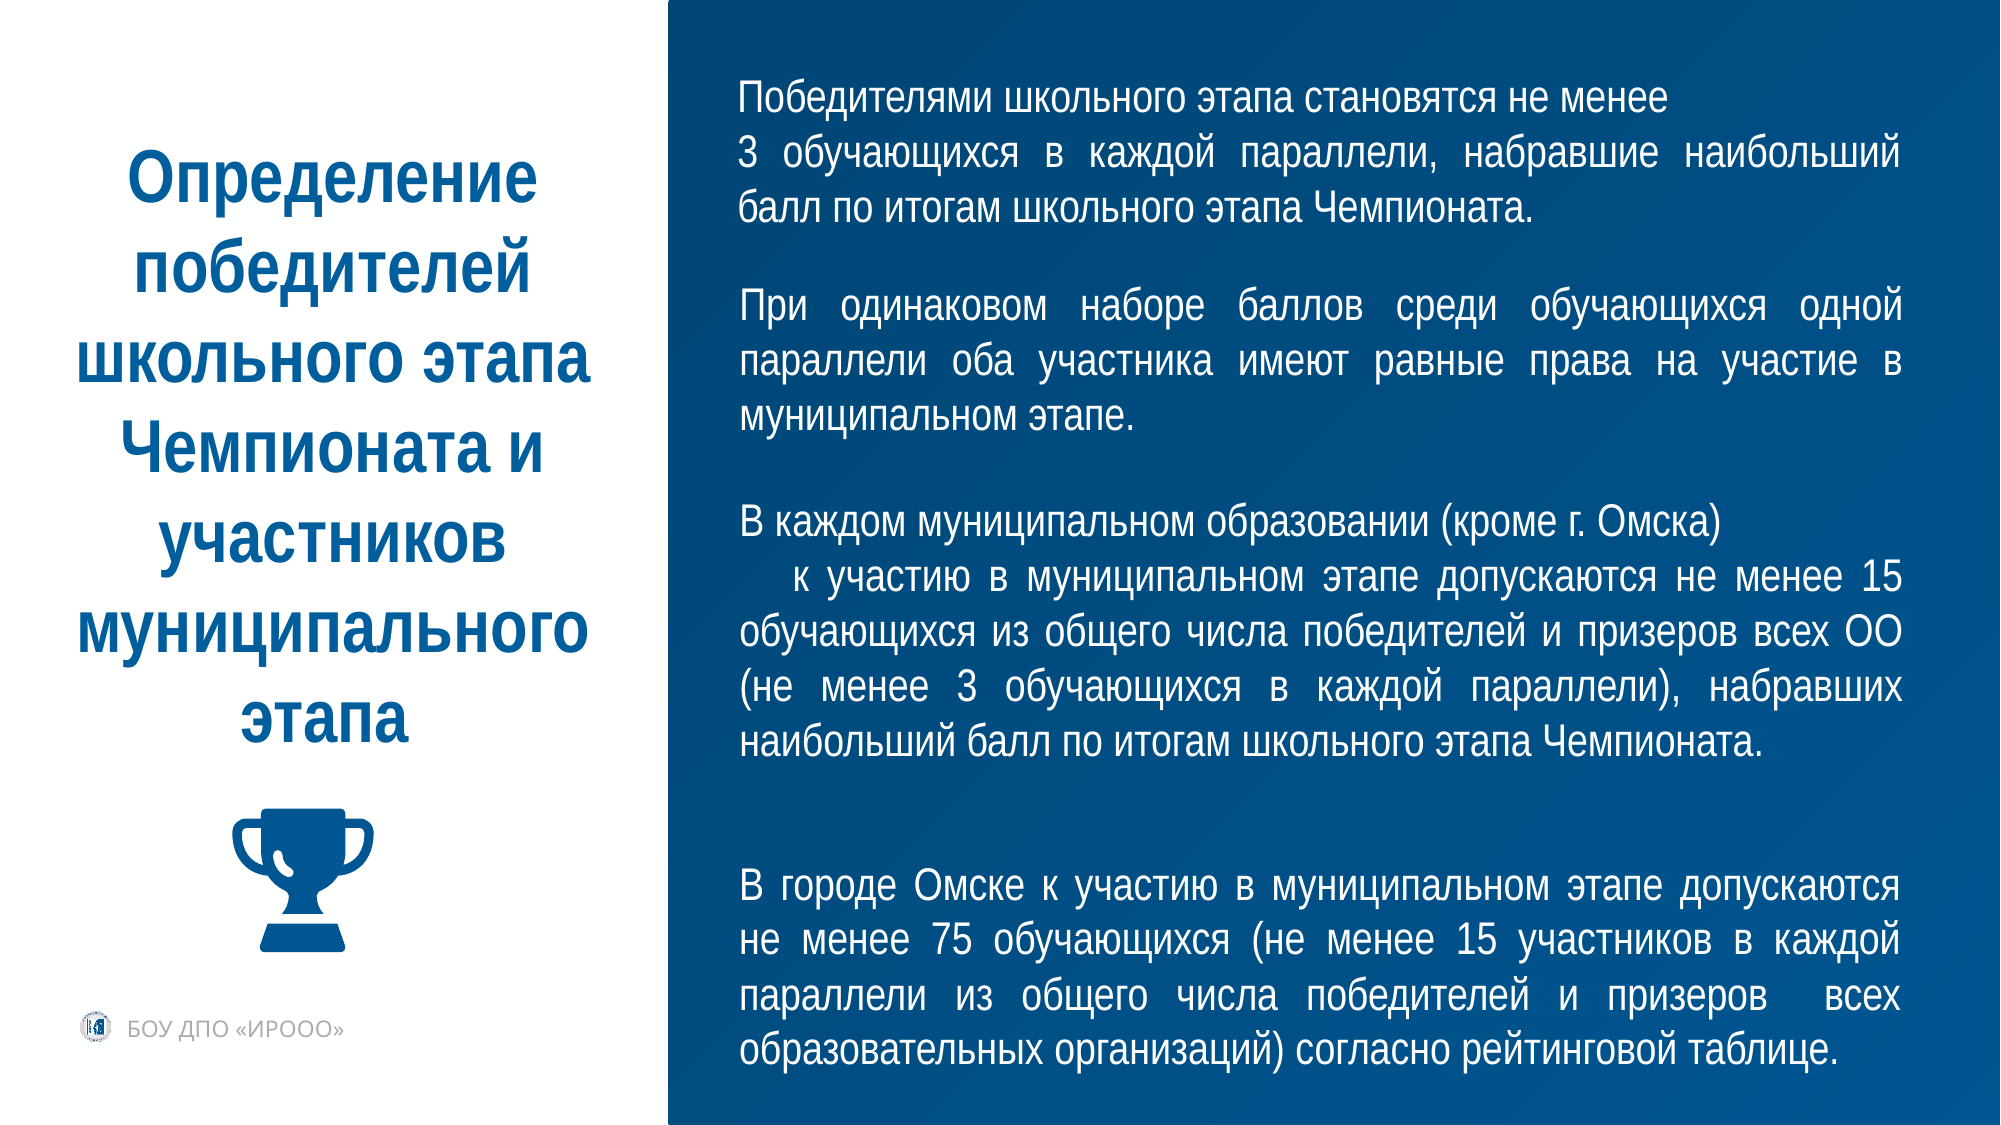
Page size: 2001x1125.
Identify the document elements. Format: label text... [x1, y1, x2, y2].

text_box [232, 808, 374, 953]
text_box Победителями школьного этапа становятся не менее 3 обучающихся в каждой параллели, набравшие наибольший балл по итогам школьного этапа Чемпионата. [722, 59, 1917, 239]
text_box В городе Омске к участию в муниципальном этапе допускаются не менее 75 обучающихся (не менее 15 участников в каждой параллели из общего числа победителей и призеров всех образовательных организаций) согласно рейтинговой таблице. [724, 846, 1917, 1082]
text_box В каждом муниципальном образовании (кроме г. Омска) к участию в муниципальном этапе допускаются не менее 15 обучающихся из общего числа победителей и призеров всех ОО (не менее 3 обучающихся в каждой параллели), набравших наибольший балл по итогам школьного этапа Чемпионата. [724, 482, 1919, 773]
text_box При одинаковом наборе баллов среди обучающихся одной параллели оба участника имеют равные права на участие в муниципальном этапе. [724, 267, 1919, 448]
text_box [668, 0, 2000, 1125]
text_box Определение победителей школьного этапа Чемпионата и участников муниципального этапа [0, 120, 678, 766]
picture [80, 1011, 111, 1042]
